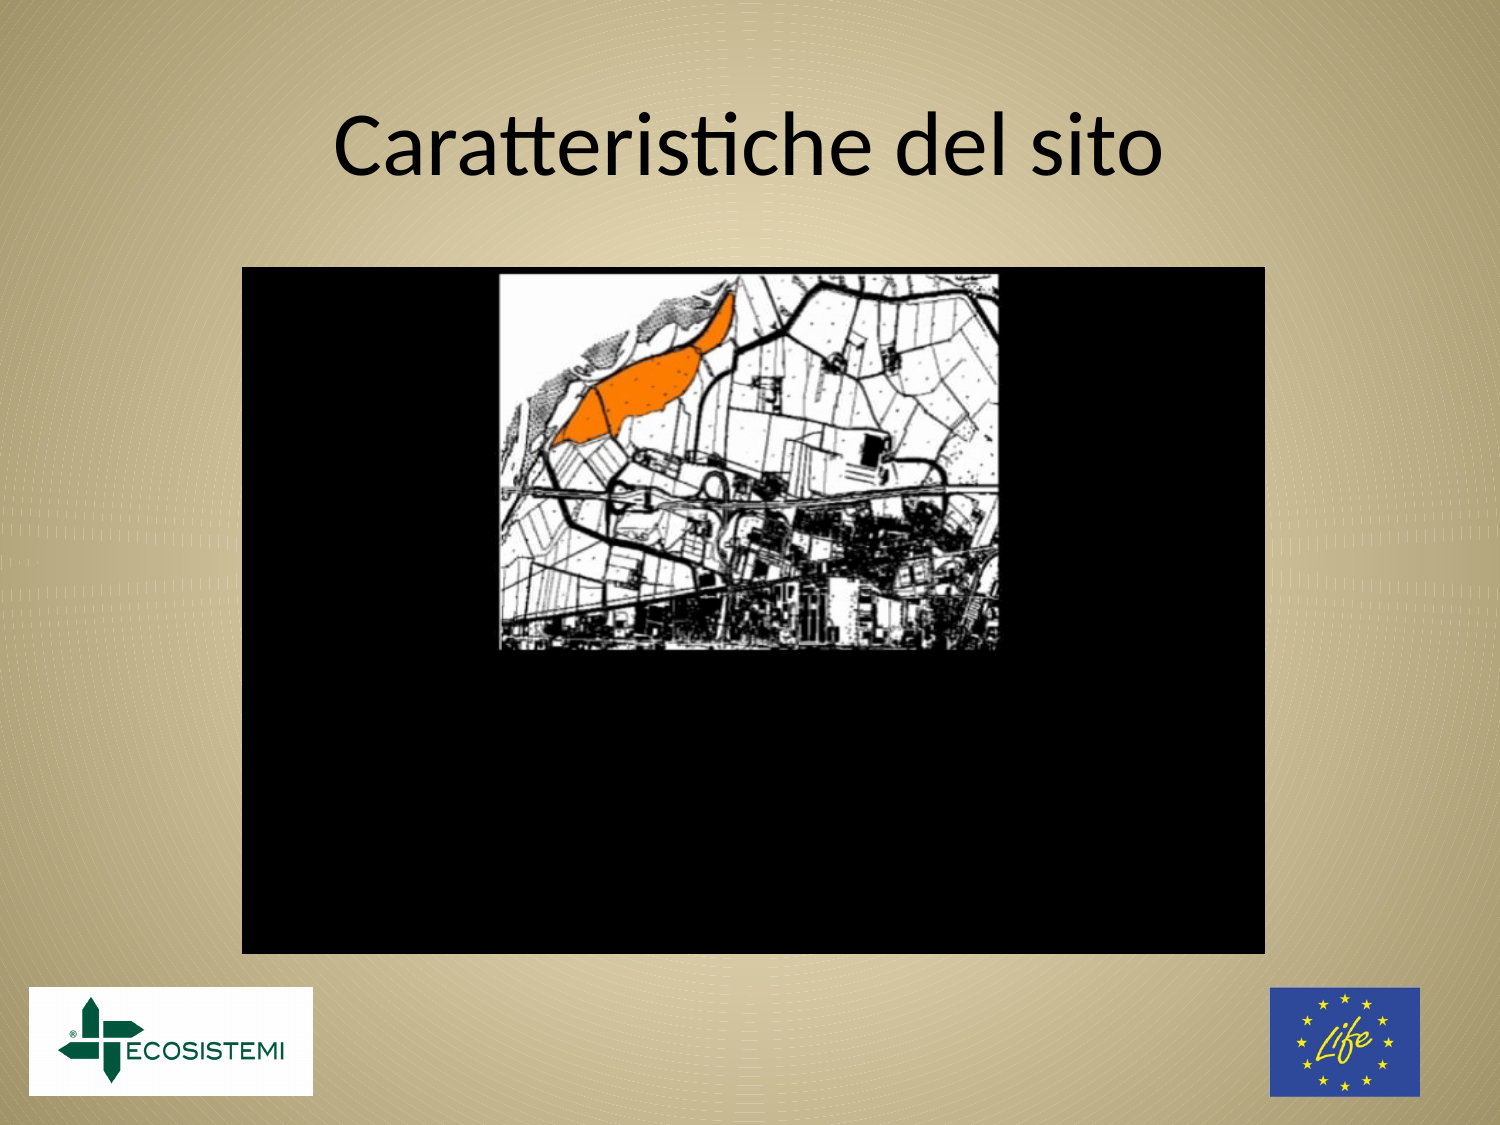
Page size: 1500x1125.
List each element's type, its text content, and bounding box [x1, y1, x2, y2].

title Caratteristiche del sito [75, 45, 1425, 233]
picture [29, 987, 314, 1097]
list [241, 266, 1266, 955]
picture [1269, 987, 1420, 1097]
